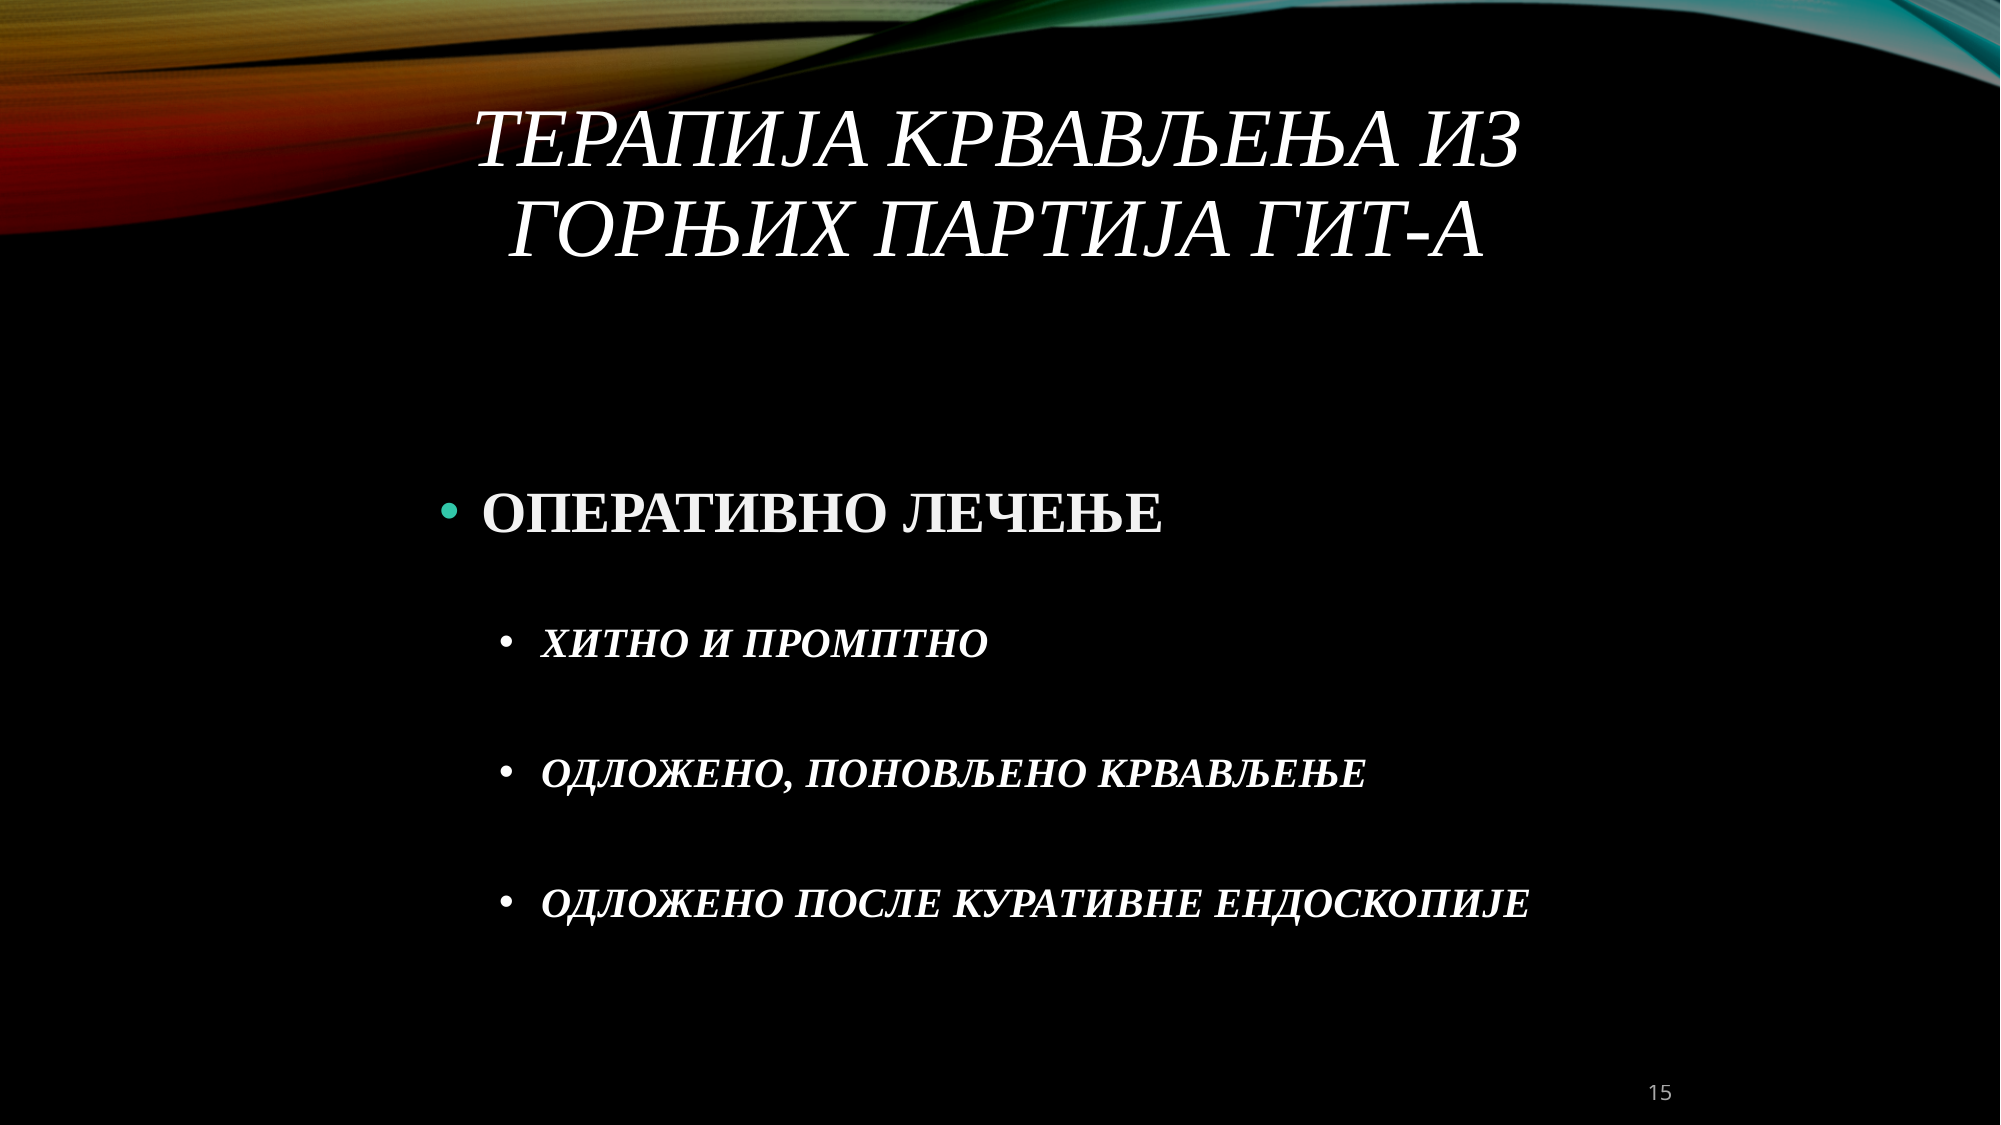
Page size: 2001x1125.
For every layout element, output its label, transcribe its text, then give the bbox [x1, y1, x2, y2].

slide_number 15 [1543, 1073, 1688, 1115]
list ОПЕРАТИВНО ЛЕЧЕЊЕ ХИТНО И ПРОМПТНО ОДЛОЖЕНО, ПОНОВЉЕНО КРВАВЉЕЊЕ ОДЛОЖЕНО ПОСЛЕ КУРАТИВНЕ ЕНДОСКОПИЈЕ [421, 338, 1600, 1071]
picture [0, 0, 2000, 237]
title ТЕРАПИЈА КРВАВЉЕЊА ИЗ ГОРЊИХ ПАРТИЈА ГИТ-а [377, 42, 1616, 327]
